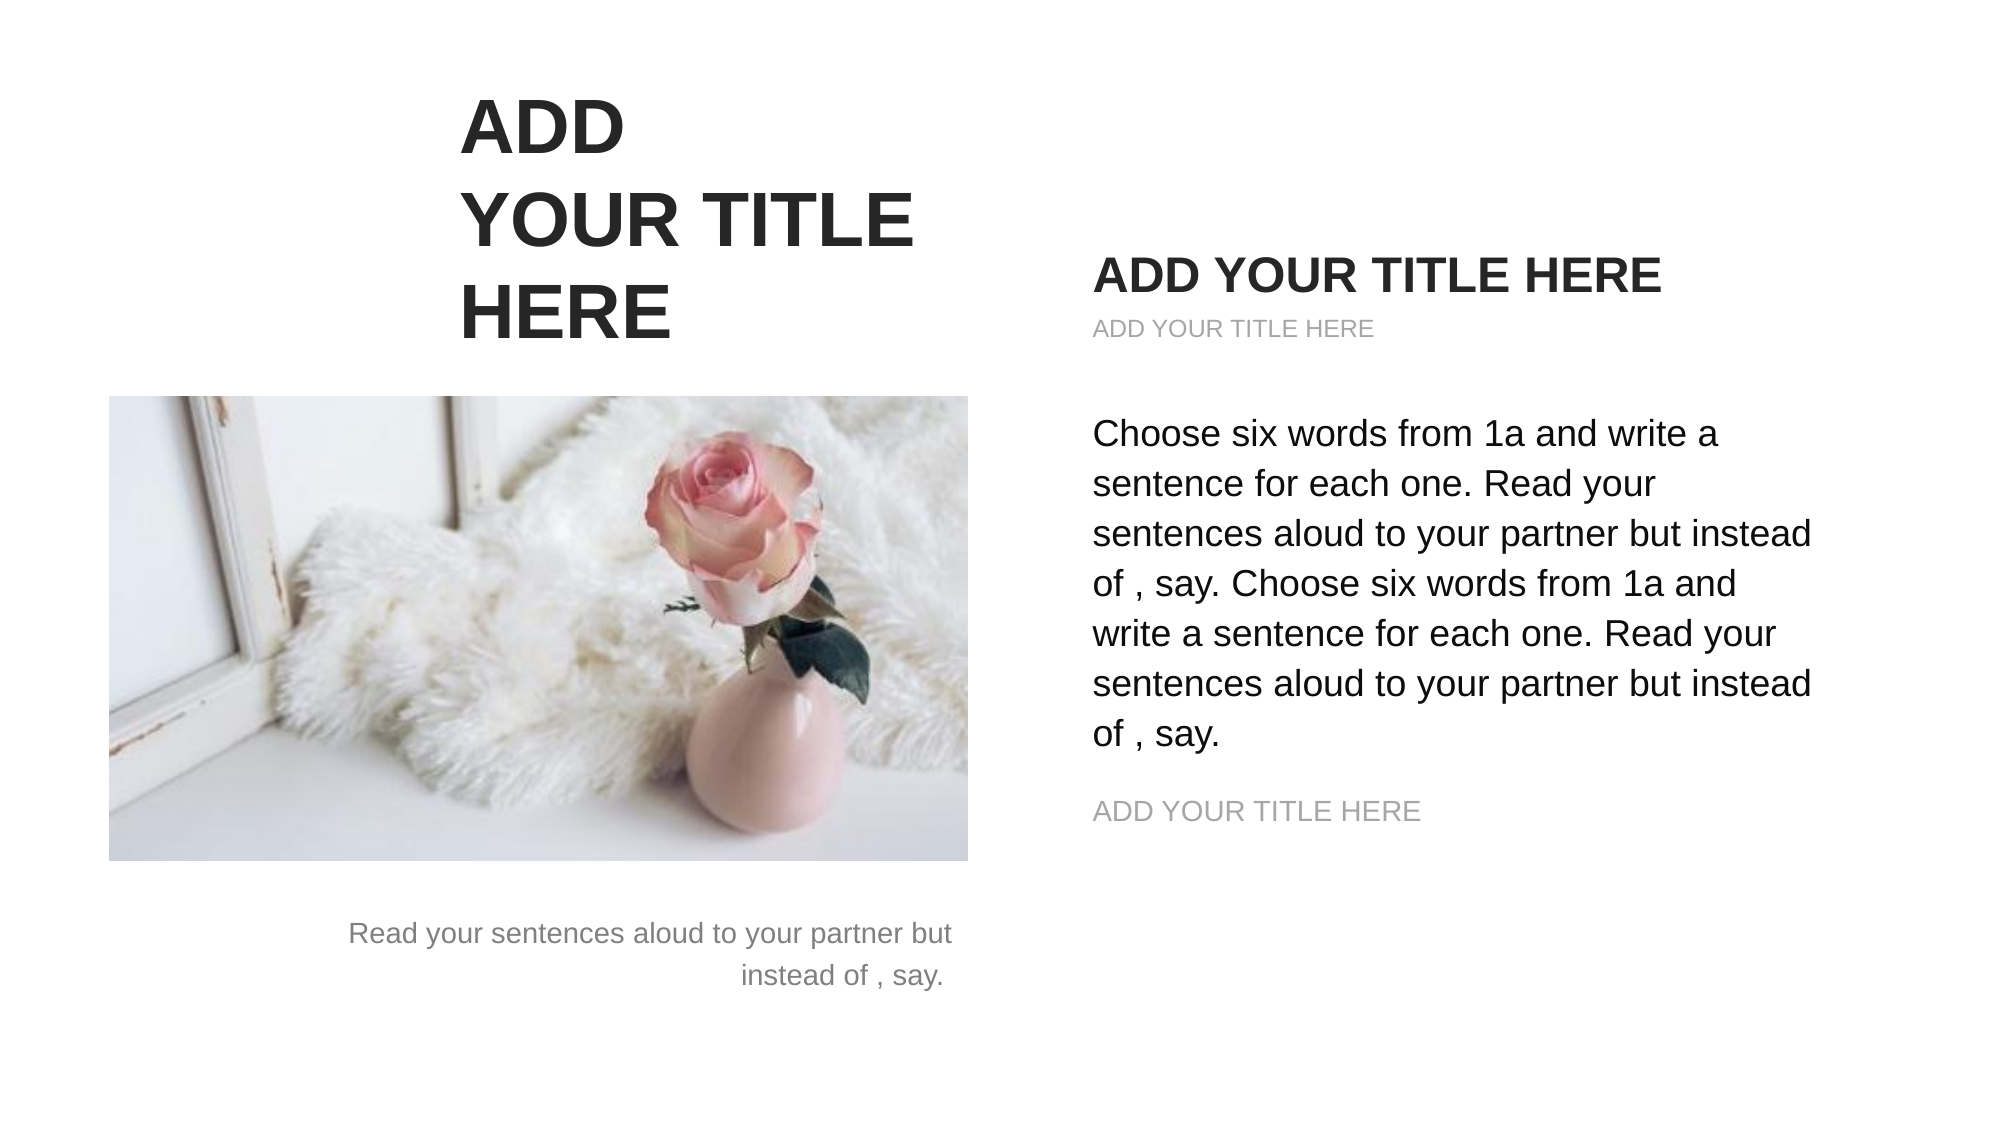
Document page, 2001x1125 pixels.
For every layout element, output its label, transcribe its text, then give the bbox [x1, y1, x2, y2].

text_box Read your sentences aloud to your partner but instead of , say. [300, 900, 968, 999]
text_box ADD YOUR TITLE HERE [444, 69, 1259, 362]
picture [109, 396, 968, 861]
text_box ADD YOUR TITLE HERE [1077, 785, 1440, 835]
text_box Choose six words from 1a and write a sentence for each one. Read your sentences aloud to your partner but instead of , say. Choose six words from 1a and write a sentence for each one. Read your sentences aloud to your partner but instead of , say. [1077, 396, 1829, 812]
text_box ADD YOUR TITLE HERE [1077, 235, 1703, 311]
text_box ADD YOUR TITLE HERE [1077, 305, 1440, 351]
